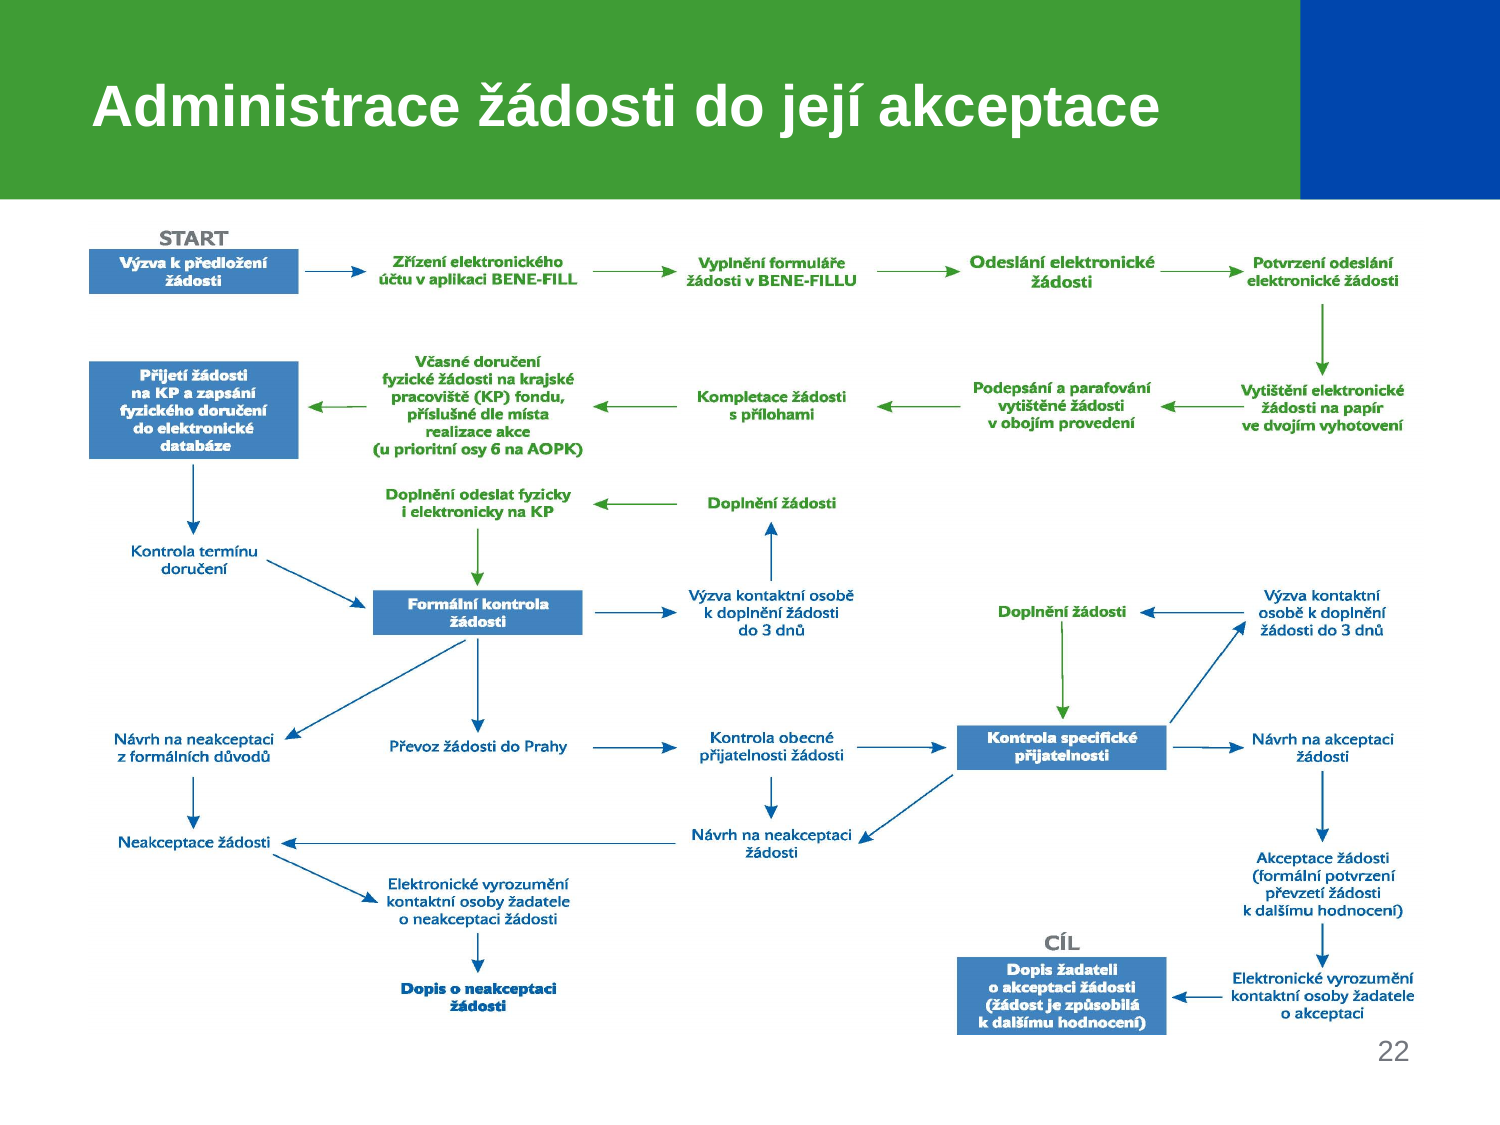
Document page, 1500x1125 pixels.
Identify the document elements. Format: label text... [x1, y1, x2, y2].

title Administrace žádosti do její akceptace [76, 45, 1270, 161]
picture [88, 219, 1424, 1036]
slide_number 22 [1074, 1042, 1426, 1103]
